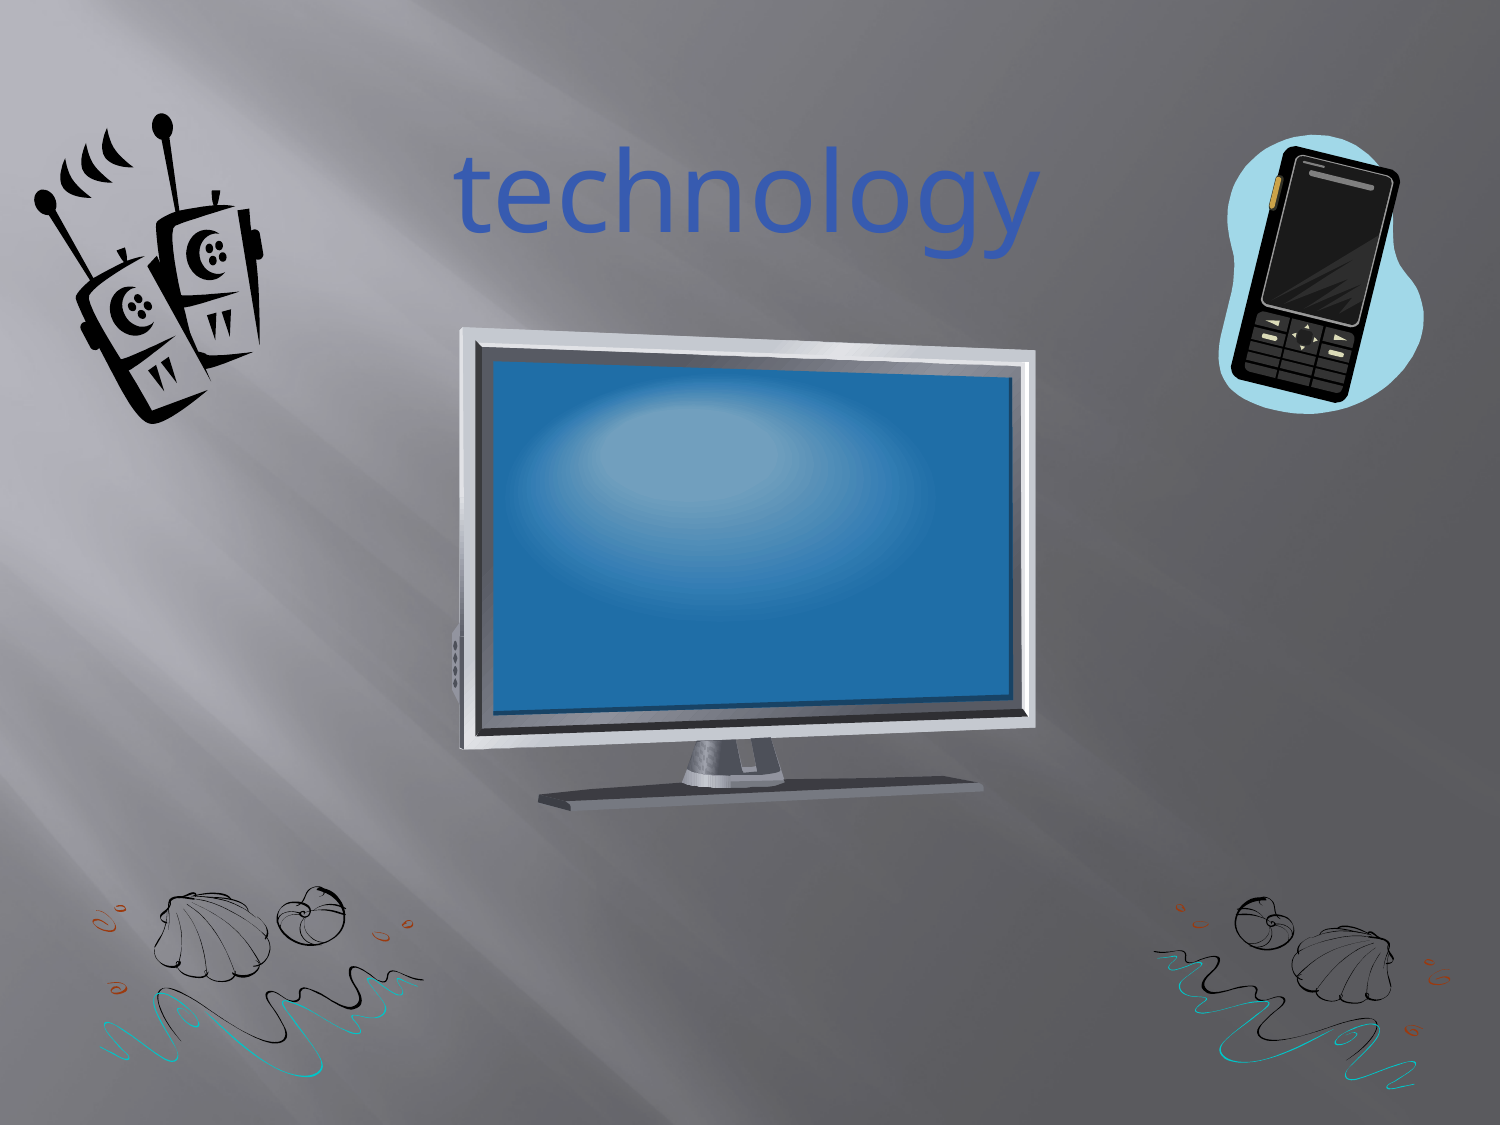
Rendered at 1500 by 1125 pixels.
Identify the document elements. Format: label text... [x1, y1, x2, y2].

picture [83, 874, 423, 1081]
picture [1212, 137, 1434, 419]
picture [55, 117, 267, 422]
picture [449, 324, 1038, 814]
picture [1149, 899, 1450, 1080]
text_box technology [437, 112, 1225, 263]
